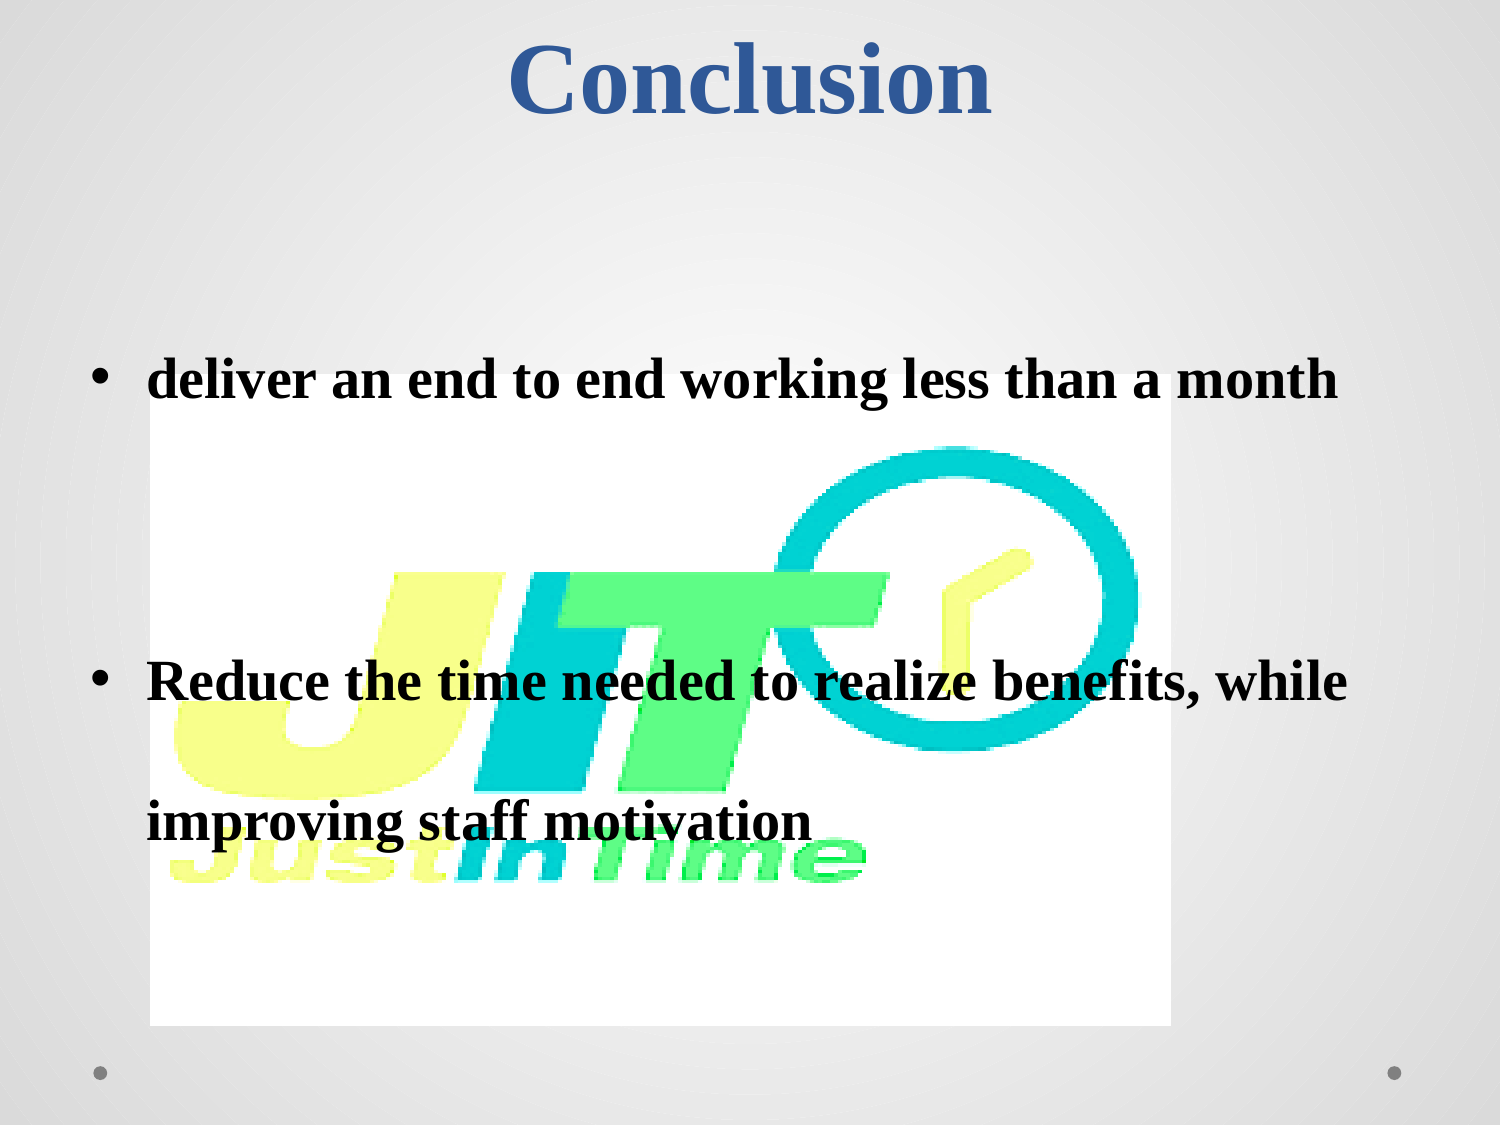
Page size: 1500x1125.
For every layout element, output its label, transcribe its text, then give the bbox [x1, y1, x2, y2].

list deliver an end to end working less than a month Reduce the time needed to realize benefits, while improving staff motivation [75, 262, 1425, 1005]
title Conclusion [75, 0, 1425, 262]
picture [149, 374, 1171, 1026]
